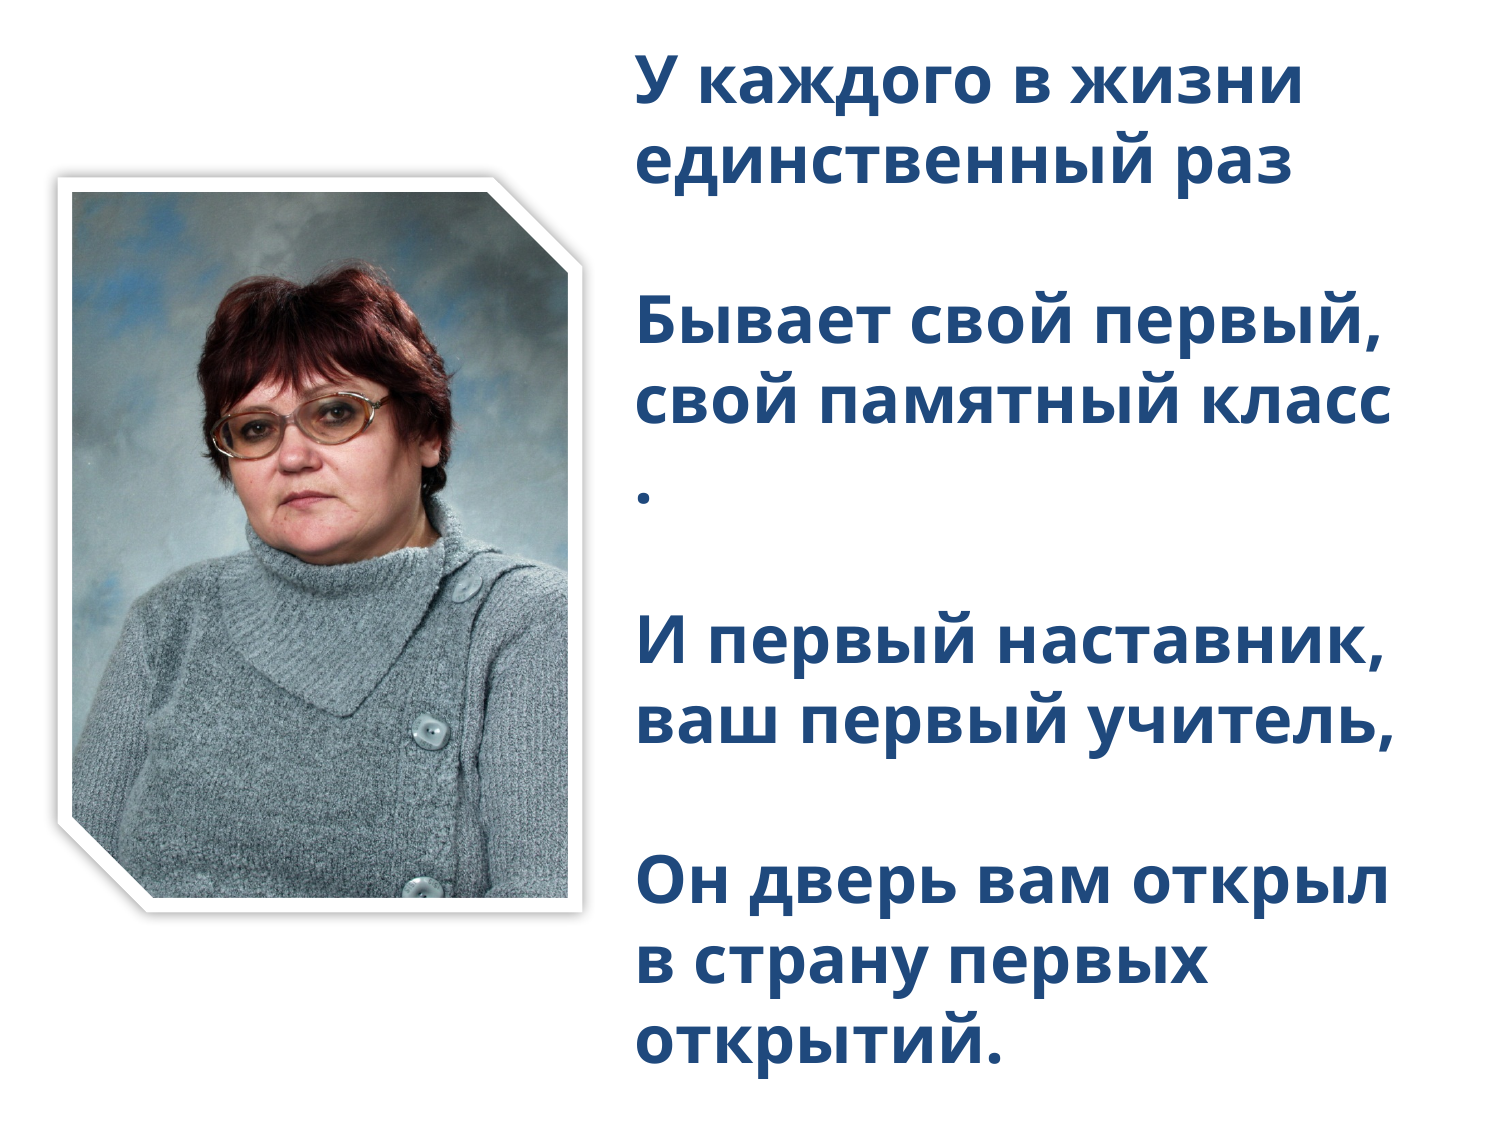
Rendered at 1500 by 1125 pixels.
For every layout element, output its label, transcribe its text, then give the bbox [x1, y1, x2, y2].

picture [64, 184, 576, 906]
text_box У каждого в жизни единственный раз Бывает свой первый, свой памятный класс . И первый наставник, ваш первый учитель, Он дверь вам открыл в страну первых открытий. [618, 206, 1425, 907]
